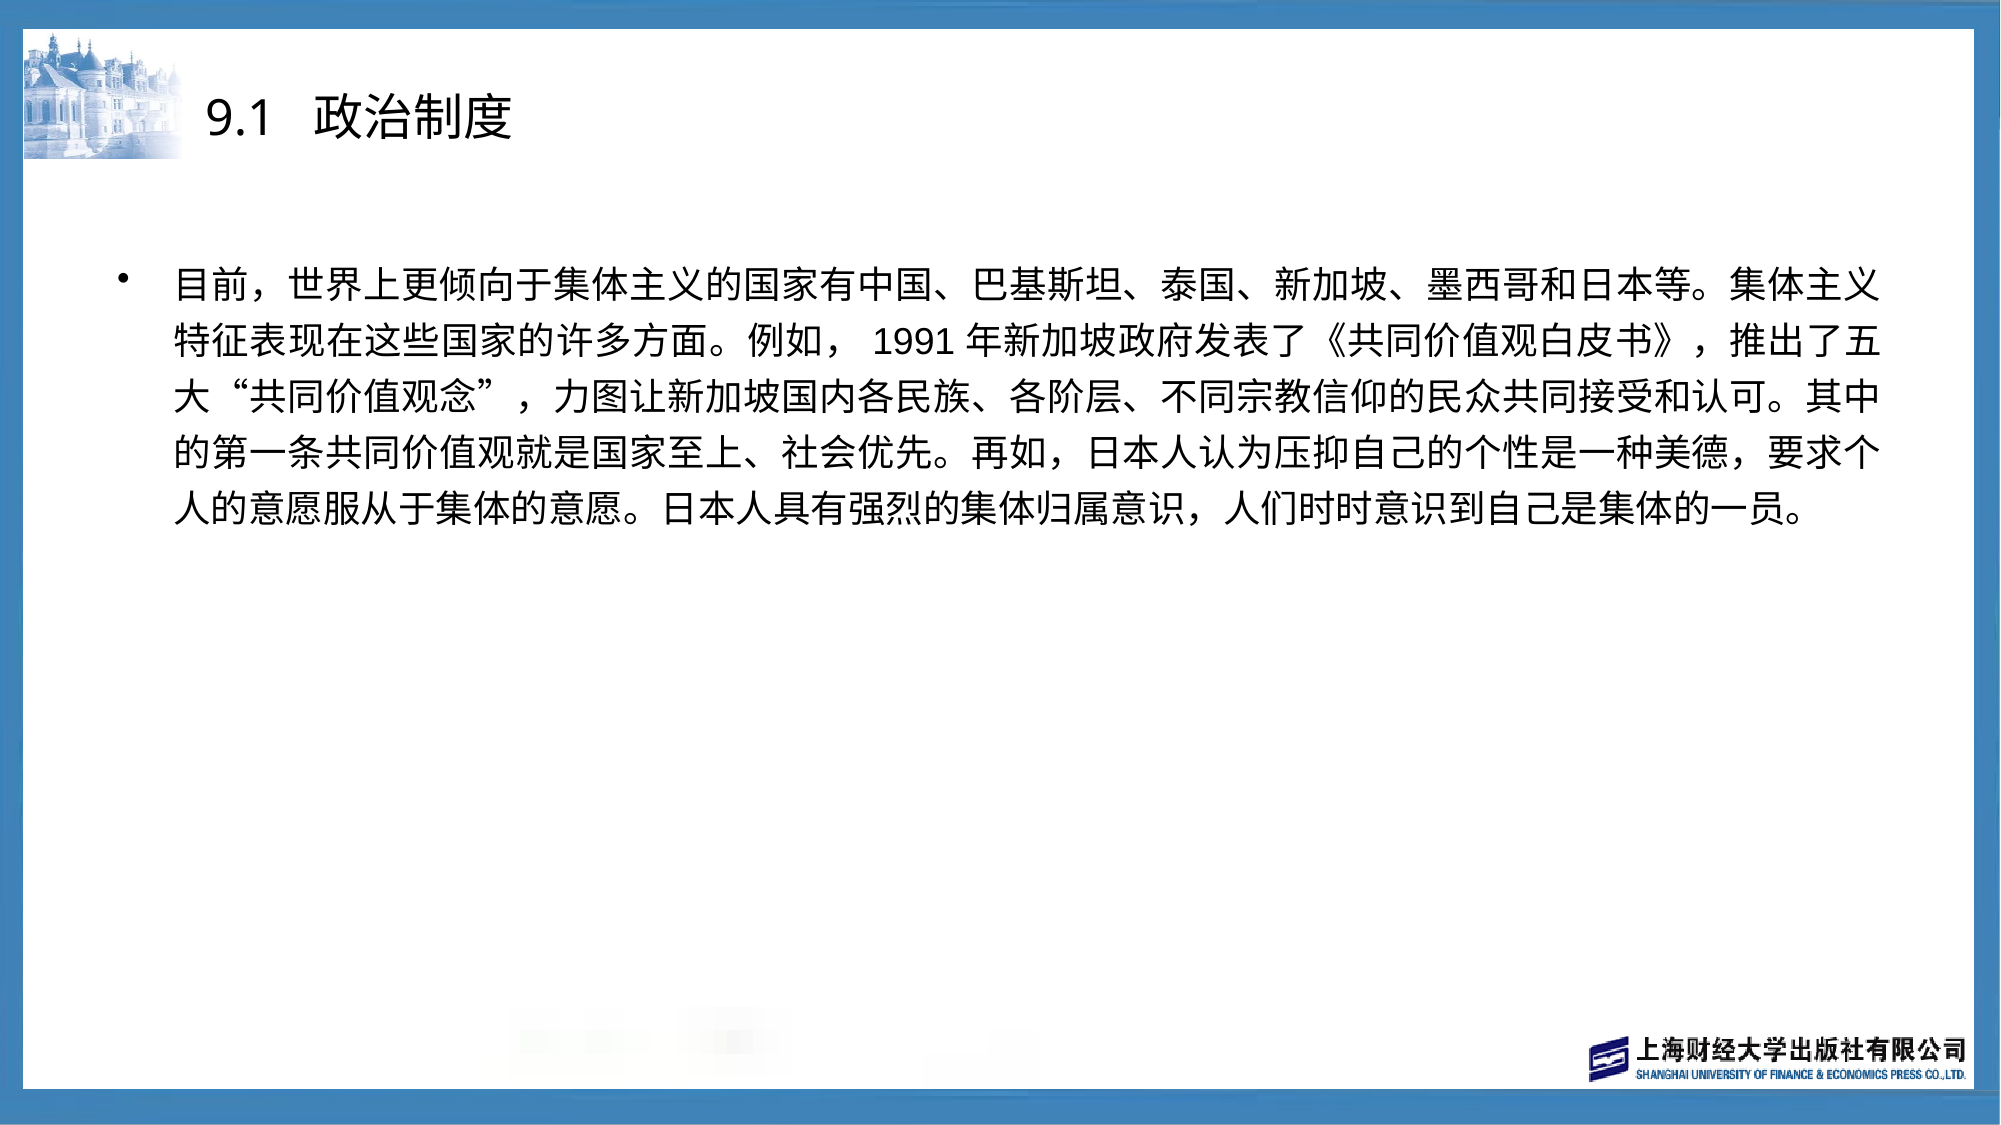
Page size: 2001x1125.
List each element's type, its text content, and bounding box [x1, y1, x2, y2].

list 目前，世界上更倾向于集体主义的国家有中国、巴基斯坦、泰国、新加坡、墨西哥和日本等。集体主义特征表现在这些国家的许多方面。例如，1991年新加坡政府发表了《共同价值观白皮书》，推出了五大“共同价值观念”，力图让新加坡国内各民族、各阶层、不同宗教信仰的民众共同接受和认可。其中的第一条共同价值观就是国家至上、社会优先。再如，日本人认为压抑自己的个性是一种美德，要求个人的意愿服从于集体的意愿。日本人具有强烈的集体归属意识，人们时时意识到自己是集体的一员。 [102, 241, 1898, 1065]
title 9.1 政治制度 [190, 64, 1547, 168]
picture [0, 0, 2001, 1125]
